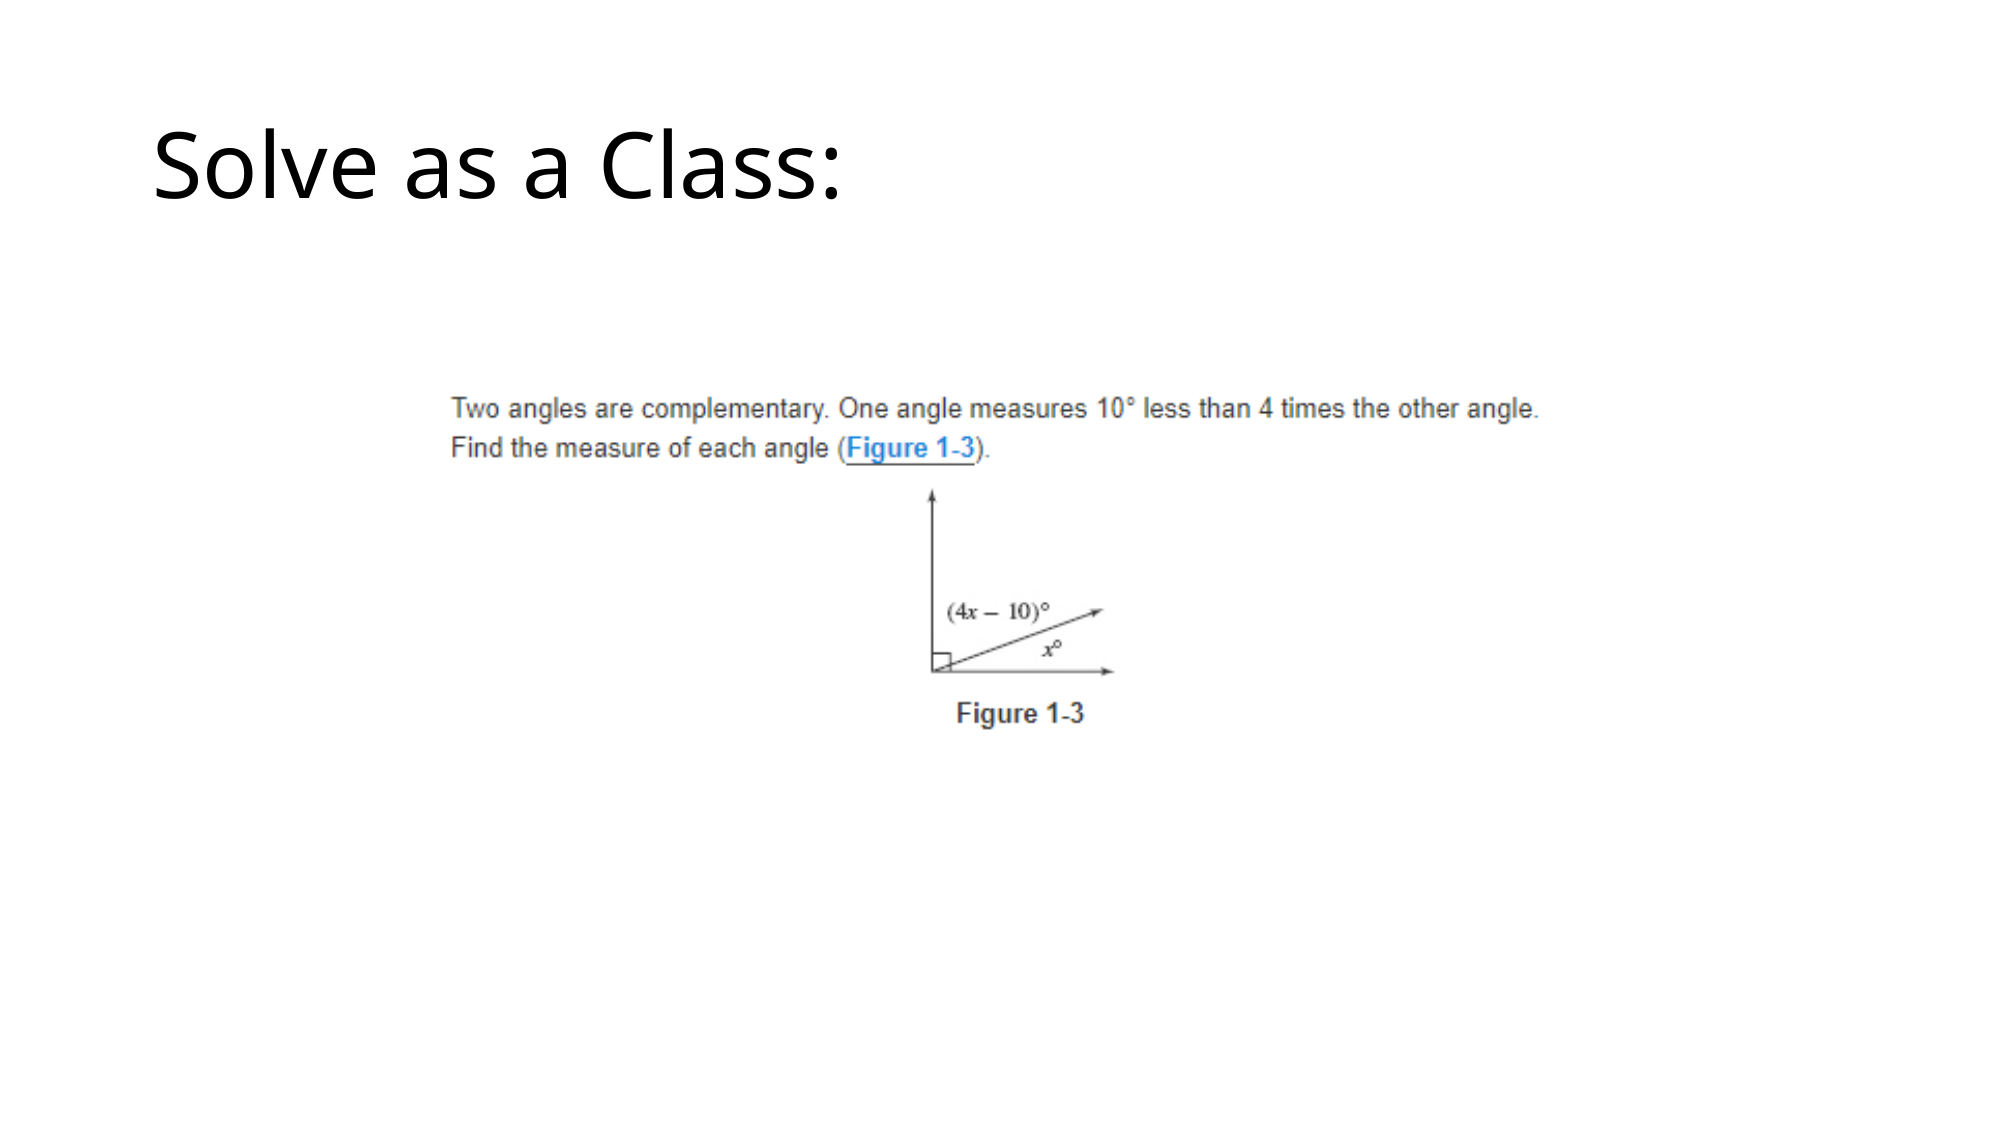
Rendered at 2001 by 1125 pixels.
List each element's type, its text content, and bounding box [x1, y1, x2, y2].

title Solve as a Class: [137, 59, 1863, 278]
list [443, 385, 1557, 740]
